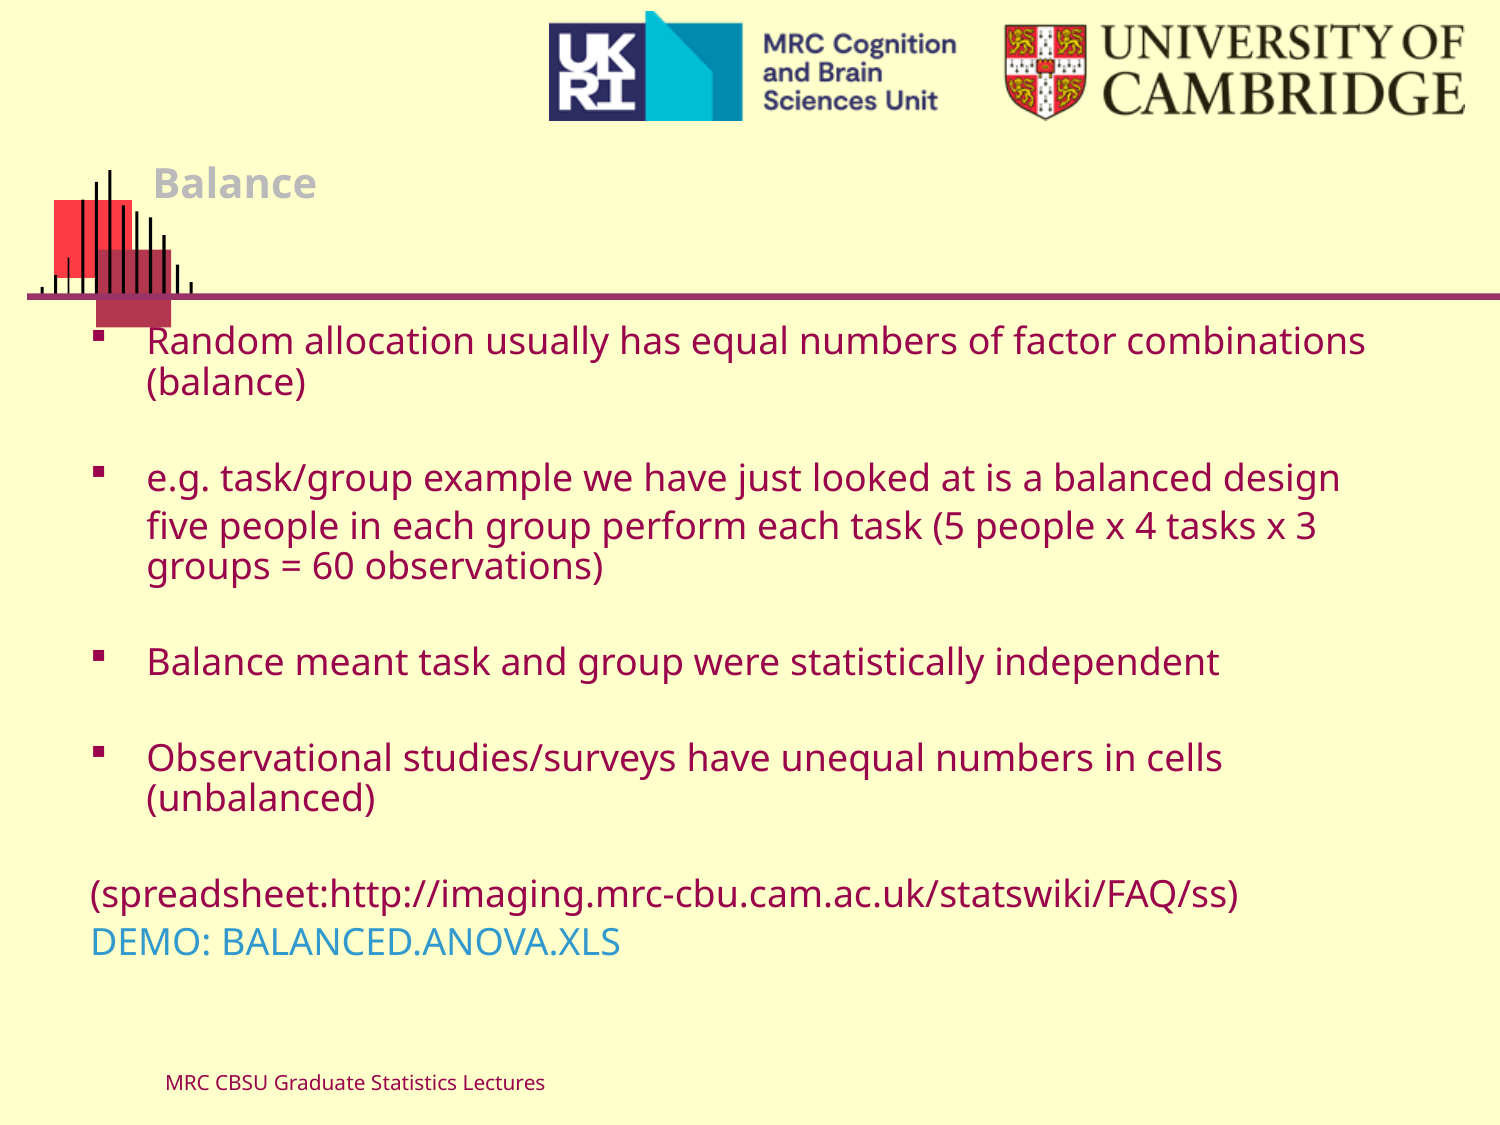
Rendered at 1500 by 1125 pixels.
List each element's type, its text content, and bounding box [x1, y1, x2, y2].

footer MRC CBSU Graduate Statistics Lectures [149, 1062, 988, 1101]
list Random allocation usually has equal numbers of factor combinations (balance) e.g. task/group example we have just looked at is a balanced design five people in each group perform each task (5 people x 4 tasks x 3 groups = 60 observations) Balance meant task and group were statistically independent Observational studies/surveys have unequal numbers in cells (unbalanced) (spreadsheet:http://imaging.mrc-cbu.cam.ac.uk/statswiki/FAQ/ss) DEMO: BALANCED.ANOVA.XLS [75, 262, 1425, 1038]
title Balance [137, 137, 988, 233]
picture [549, 11, 1465, 121]
